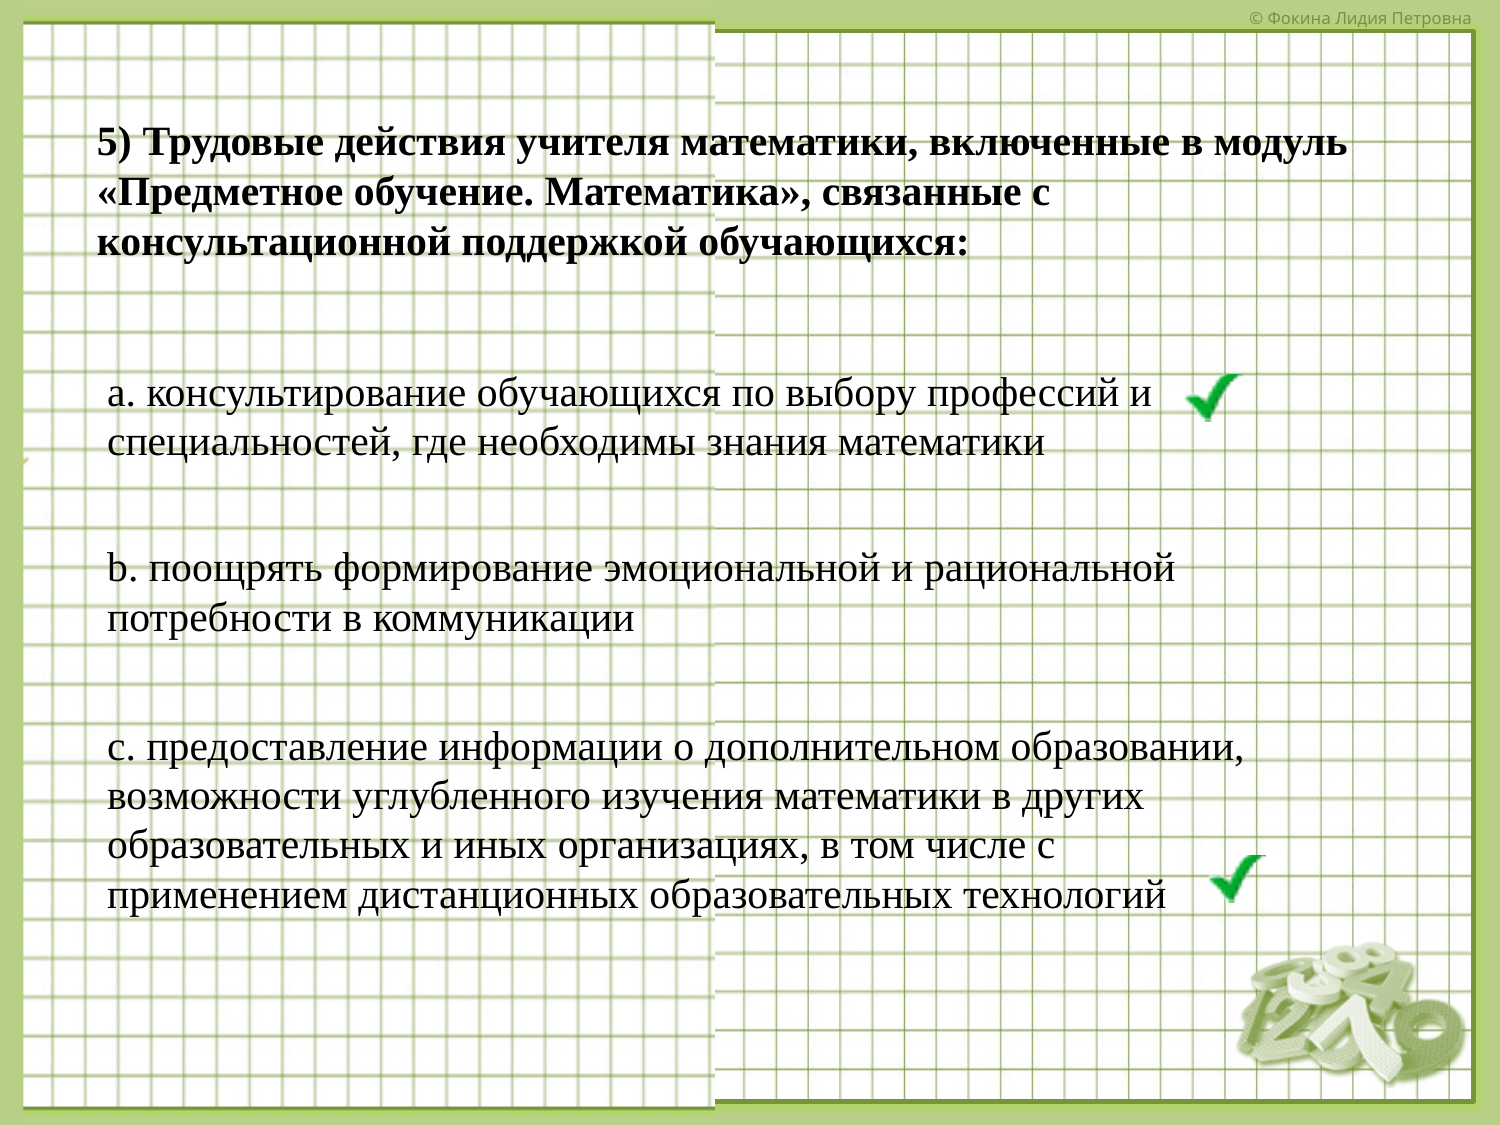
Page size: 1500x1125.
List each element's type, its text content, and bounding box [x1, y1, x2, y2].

picture [23, 0, 716, 1125]
table_header a. консультирование обучающихся по выбору профессий и специальностей, где необходимы знания математики [720, 305, 1250, 526]
table_cell b. поощрять формирование эмоциональной и рациональной потребности в коммуникации [720, 526, 1250, 655]
text_box 5) Трудовые действия учителя математики, включенные в модуль «Предметное обучение. Математика», связанные с консультационной поддержкой обучающихся: [720, 106, 1430, 272]
picture [1206, 855, 1266, 903]
picture [1183, 374, 1243, 423]
table_cell c. предоставление информации о дополнительном образовании, возможности углубленного изучения математики в других образовательных и иных организациях, в том числе с применением дистанционных образовательных технологий [720, 655, 1250, 982]
